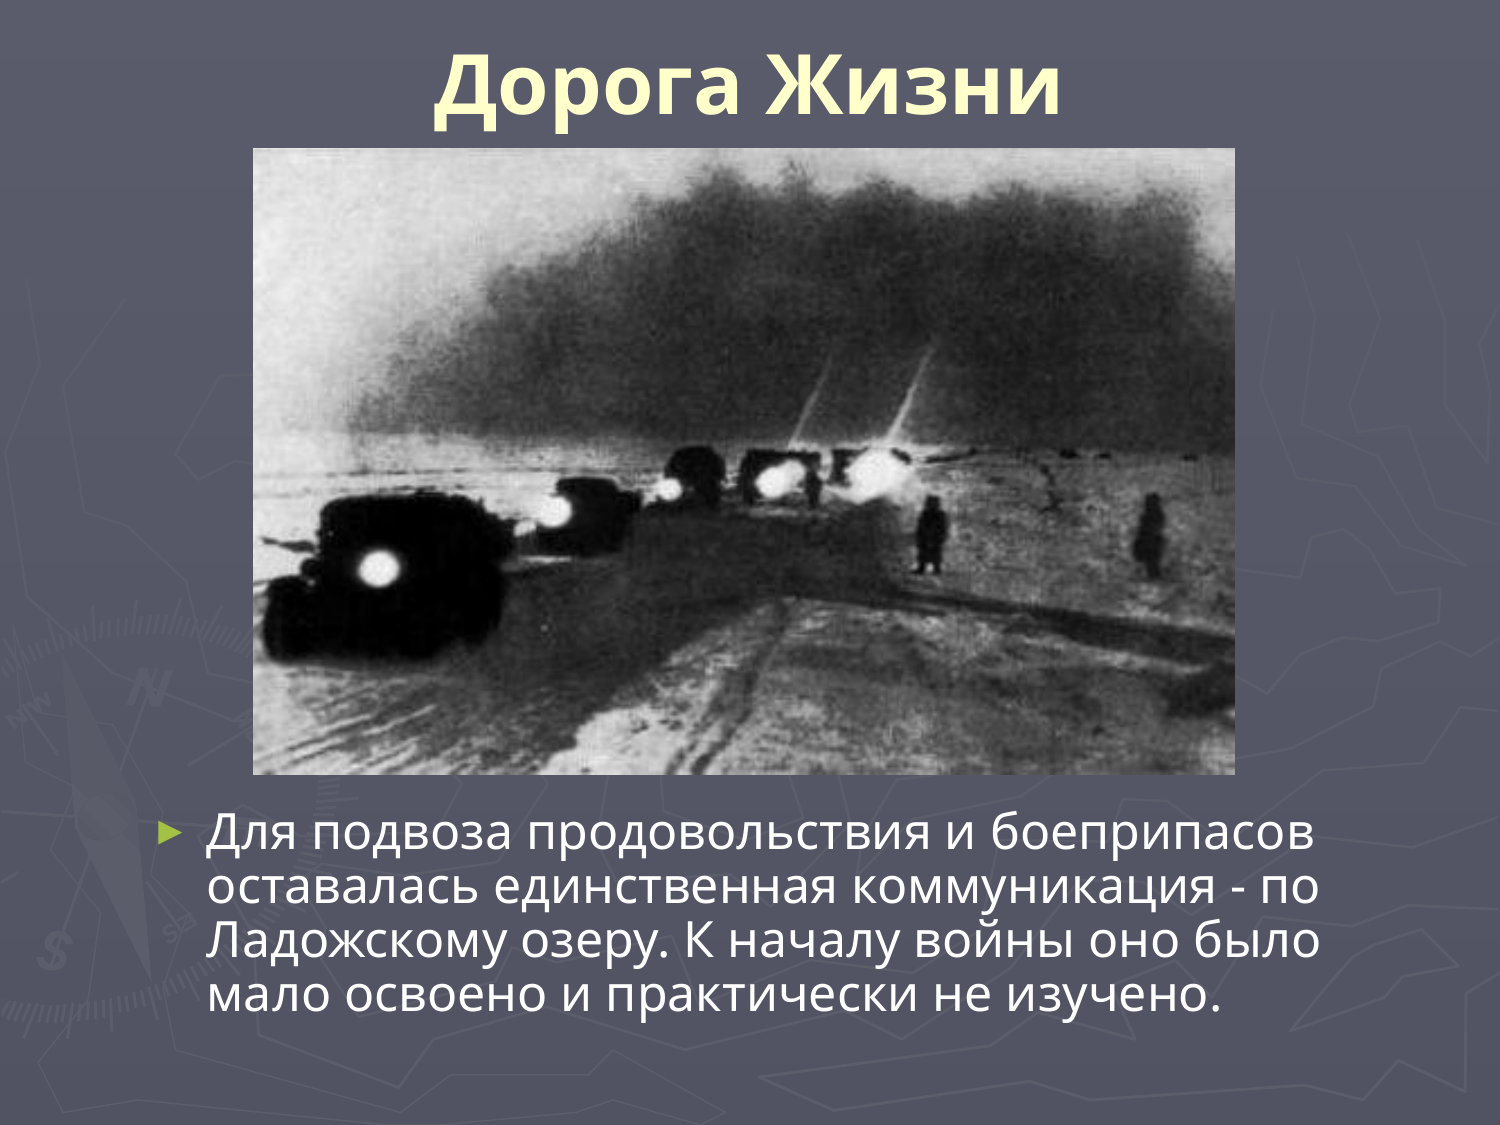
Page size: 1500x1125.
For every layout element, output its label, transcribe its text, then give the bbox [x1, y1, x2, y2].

list Для подвоза продовольствия и боеприпасов оставалась единственная коммуникация - по Ладожскому озеру. К началу войны оно было мало освоено и практически не изучено. [135, 798, 1451, 1048]
title Дорога Жизни [49, 37, 1451, 226]
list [253, 148, 1235, 776]
